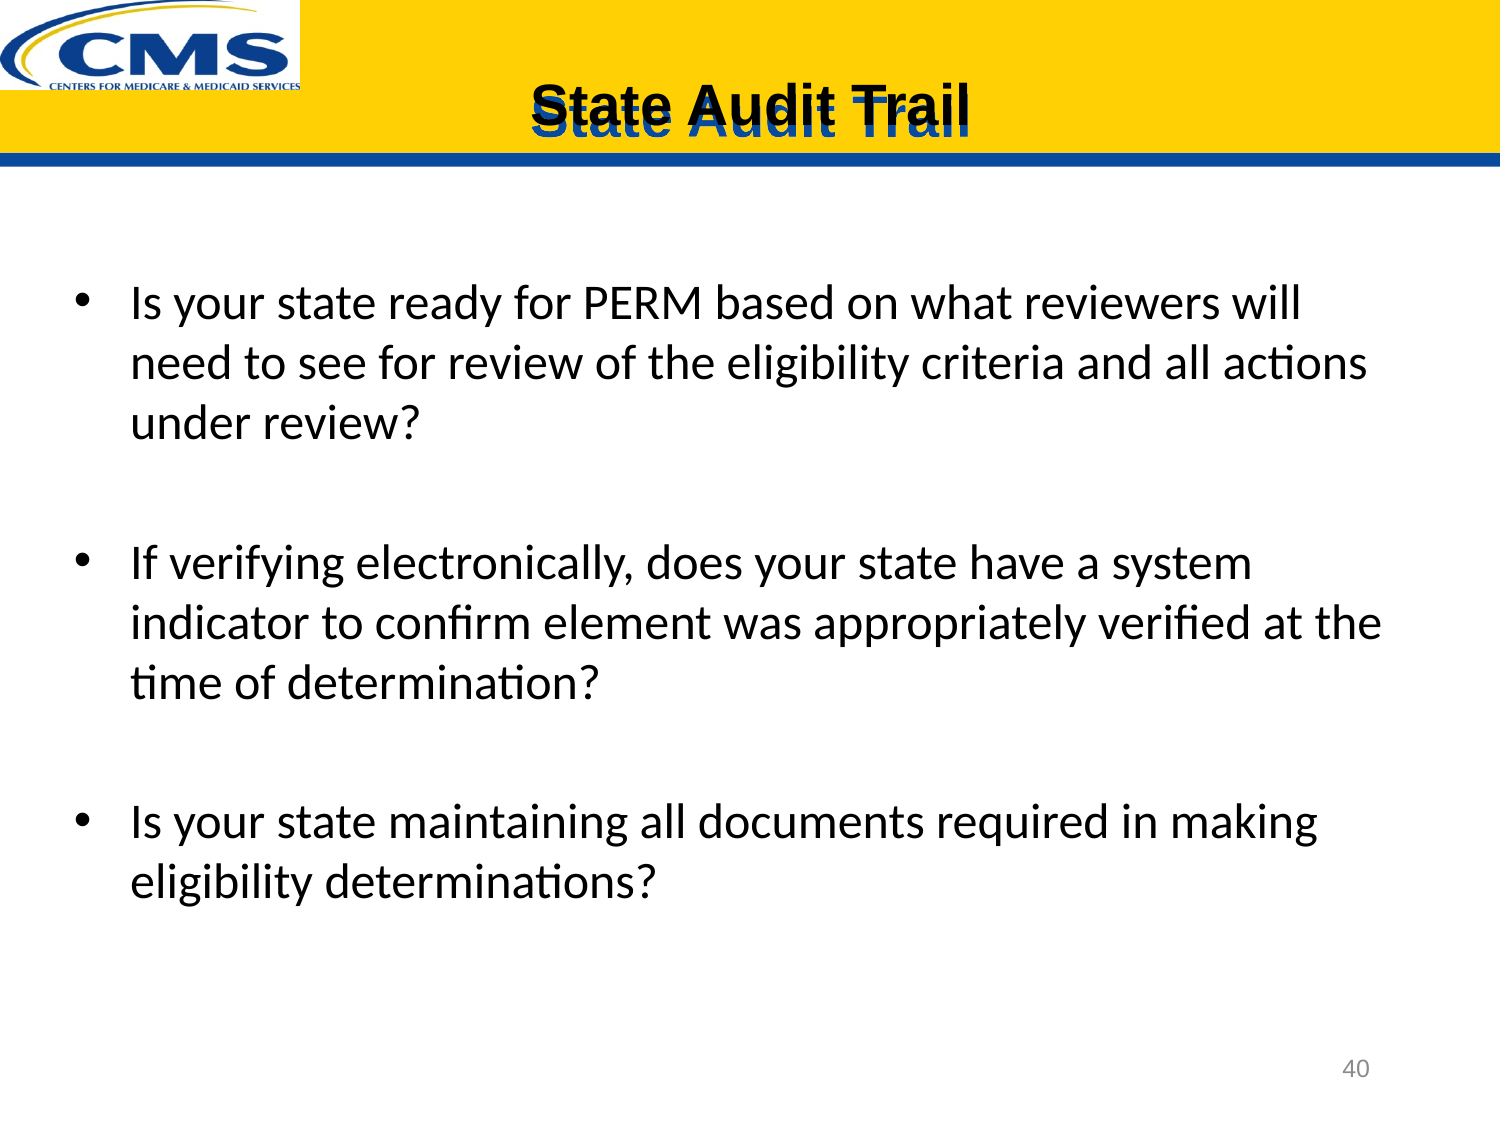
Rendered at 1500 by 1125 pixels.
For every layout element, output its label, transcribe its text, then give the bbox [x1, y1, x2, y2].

picture [0, 0, 300, 90]
slide_number 40 [1275, 1037, 1438, 1098]
title State Audit Trail [1, 44, 1500, 159]
list Is your state ready for PERM based on what reviewers will need to see for review of the eligibility criteria and all actions under review? If verifying electronically, does your state have a system indicator to confirm element was appropriately verified at the time of determination? Is your state maintaining all documents required in making eligibility determinations? [58, 201, 1425, 1067]
